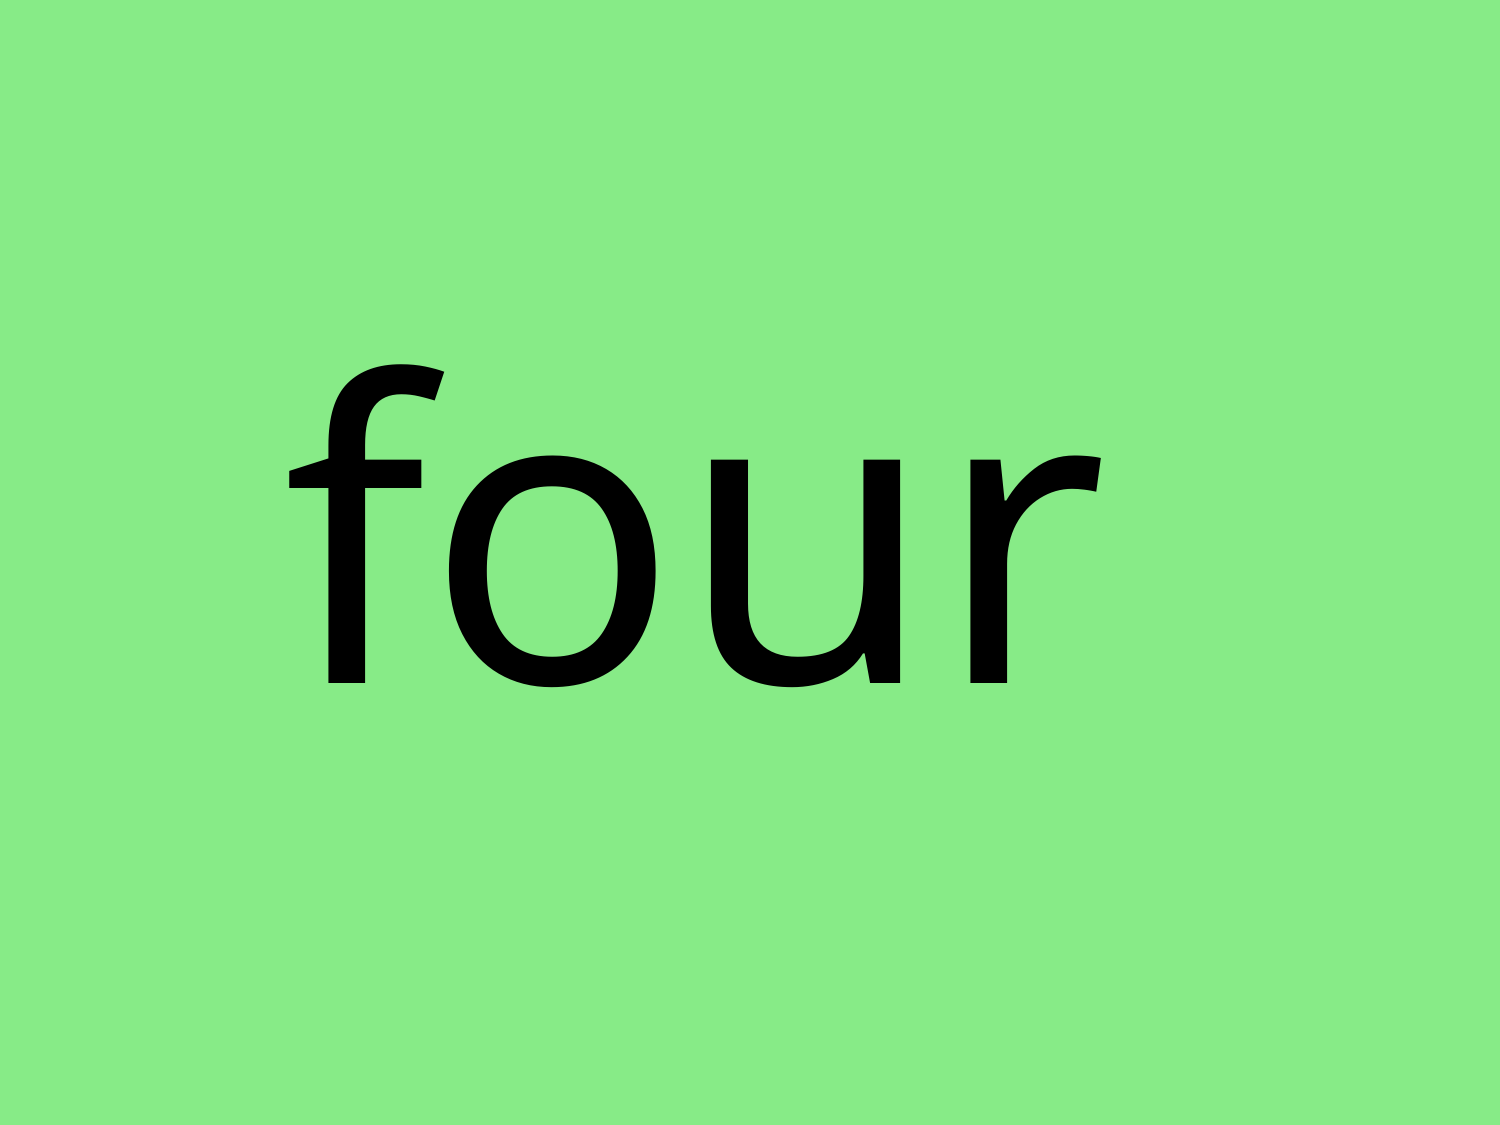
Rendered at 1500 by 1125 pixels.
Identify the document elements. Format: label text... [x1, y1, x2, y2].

text_box four [41, 259, 1459, 775]
